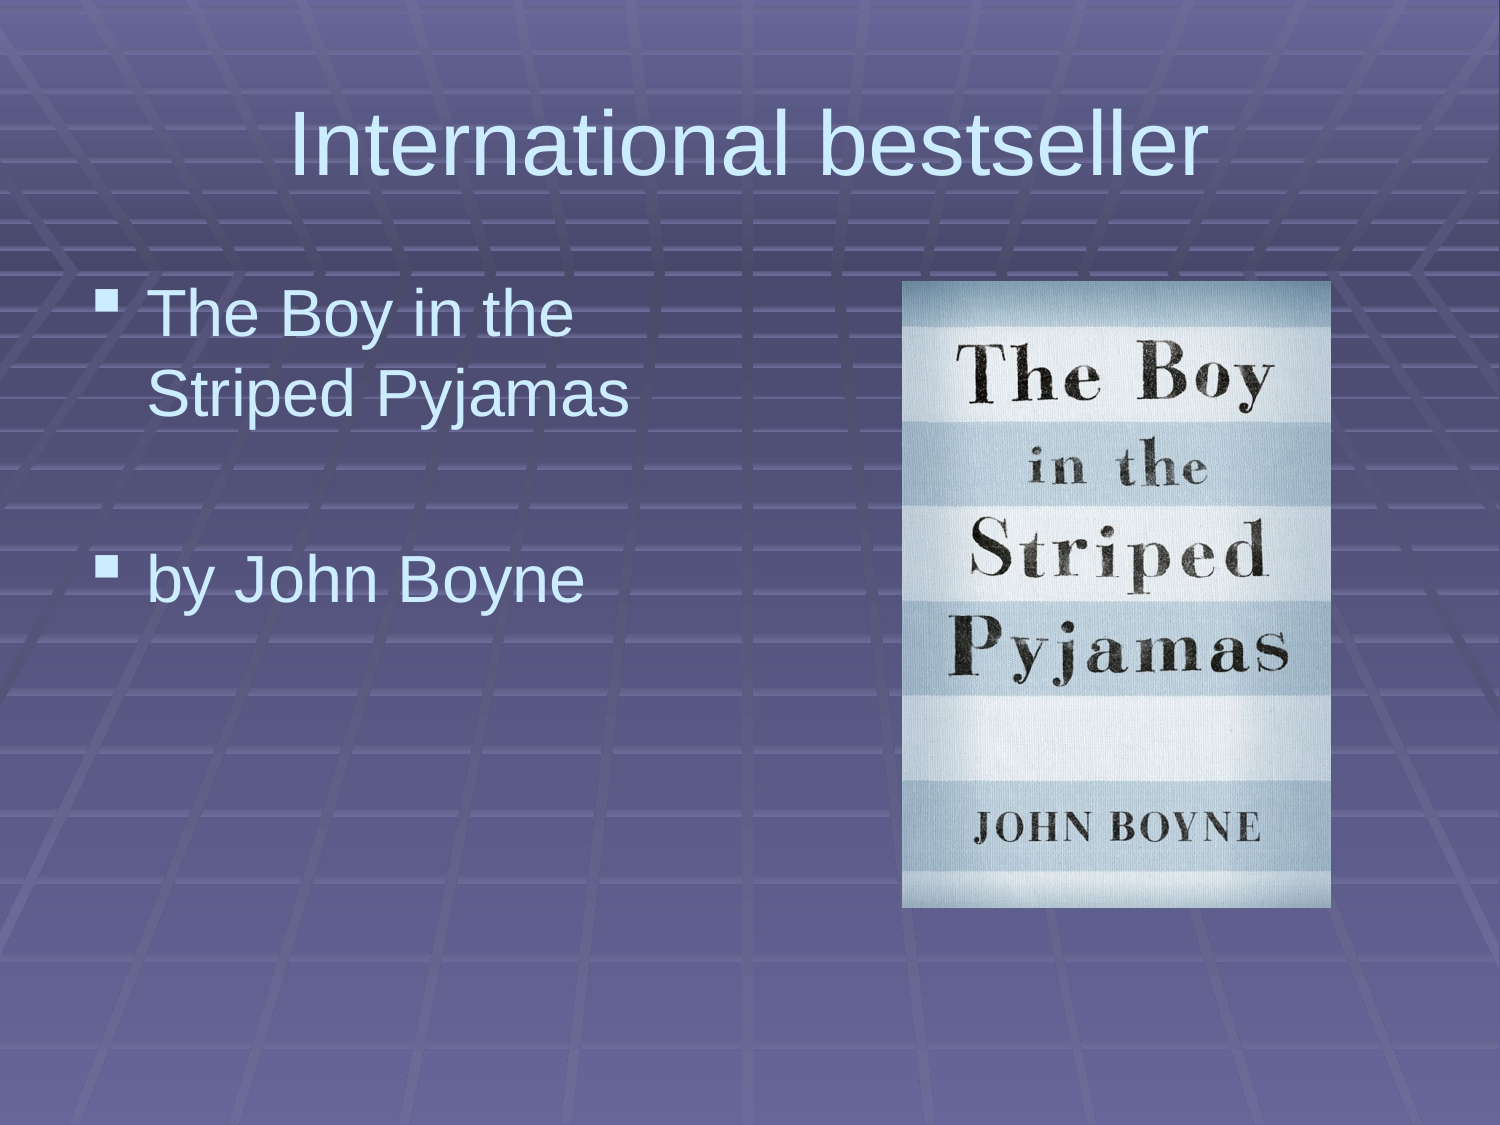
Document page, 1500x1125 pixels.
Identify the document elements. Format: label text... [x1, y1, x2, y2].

title International bestseller [74, 44, 1425, 233]
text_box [902, 281, 1331, 908]
list The Boy in the Striped Pyjamas by John Boyne [74, 261, 738, 1001]
